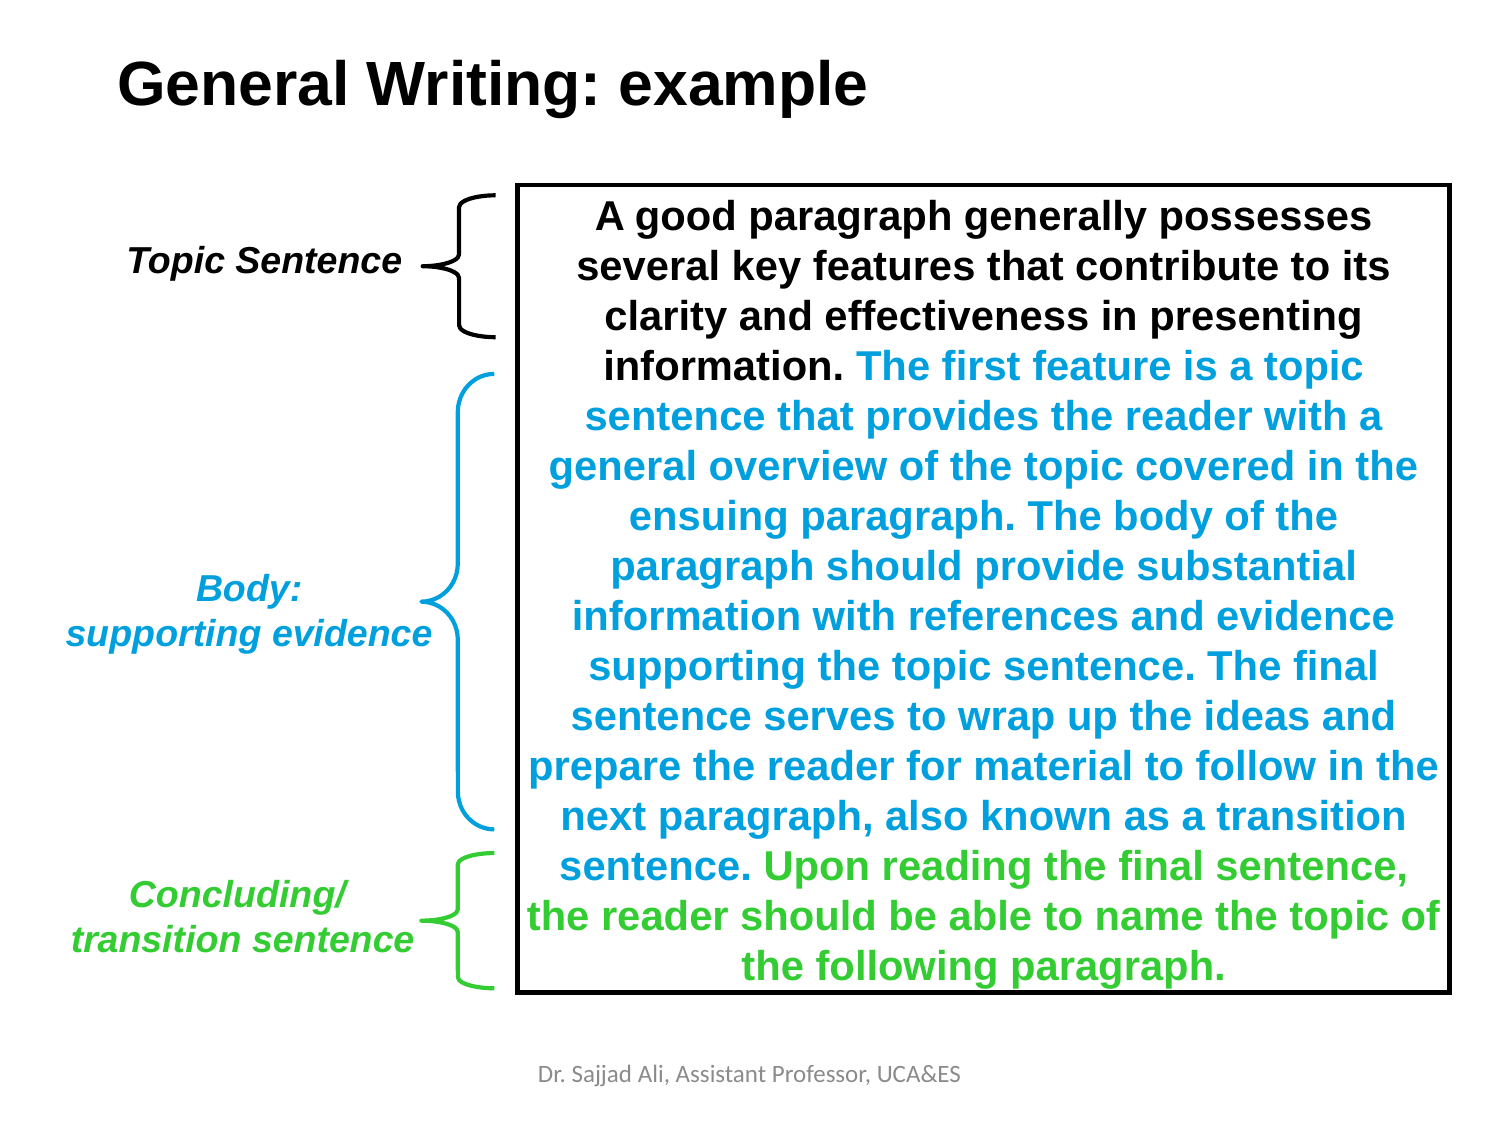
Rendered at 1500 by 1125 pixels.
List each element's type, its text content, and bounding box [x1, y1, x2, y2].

text_box Topic Sentence [119, 232, 410, 285]
text_box [440, 373, 495, 830]
text_box Concluding/ transition sentence [53, 866, 422, 965]
text_box General Writing: example [117, 42, 1419, 118]
footer Dr. Sajjad Ali, Assistant Professor, UCA&ES [512, 1042, 988, 1103]
text_box A good paragraph generally possesses several key features that contribute to its clarity and effectiveness in presenting information. The first feature is a topic sentence that provides the reader with a general overview of the topic covered in the ensuing paragraph. The body of the paragraph should provide substantial information with references and evidence supporting the topic sentence. The final sentence serves to wrap up the ideas and prepare the reader for material to follow in the next paragraph, also known as a transition sentence. Upon reading the final sentence, the reader should be able to name the topic of the following paragraph. [517, 185, 1450, 993]
text_box [422, 195, 496, 338]
text_box Body: supporting evidence [58, 560, 440, 658]
text_box [422, 853, 495, 989]
